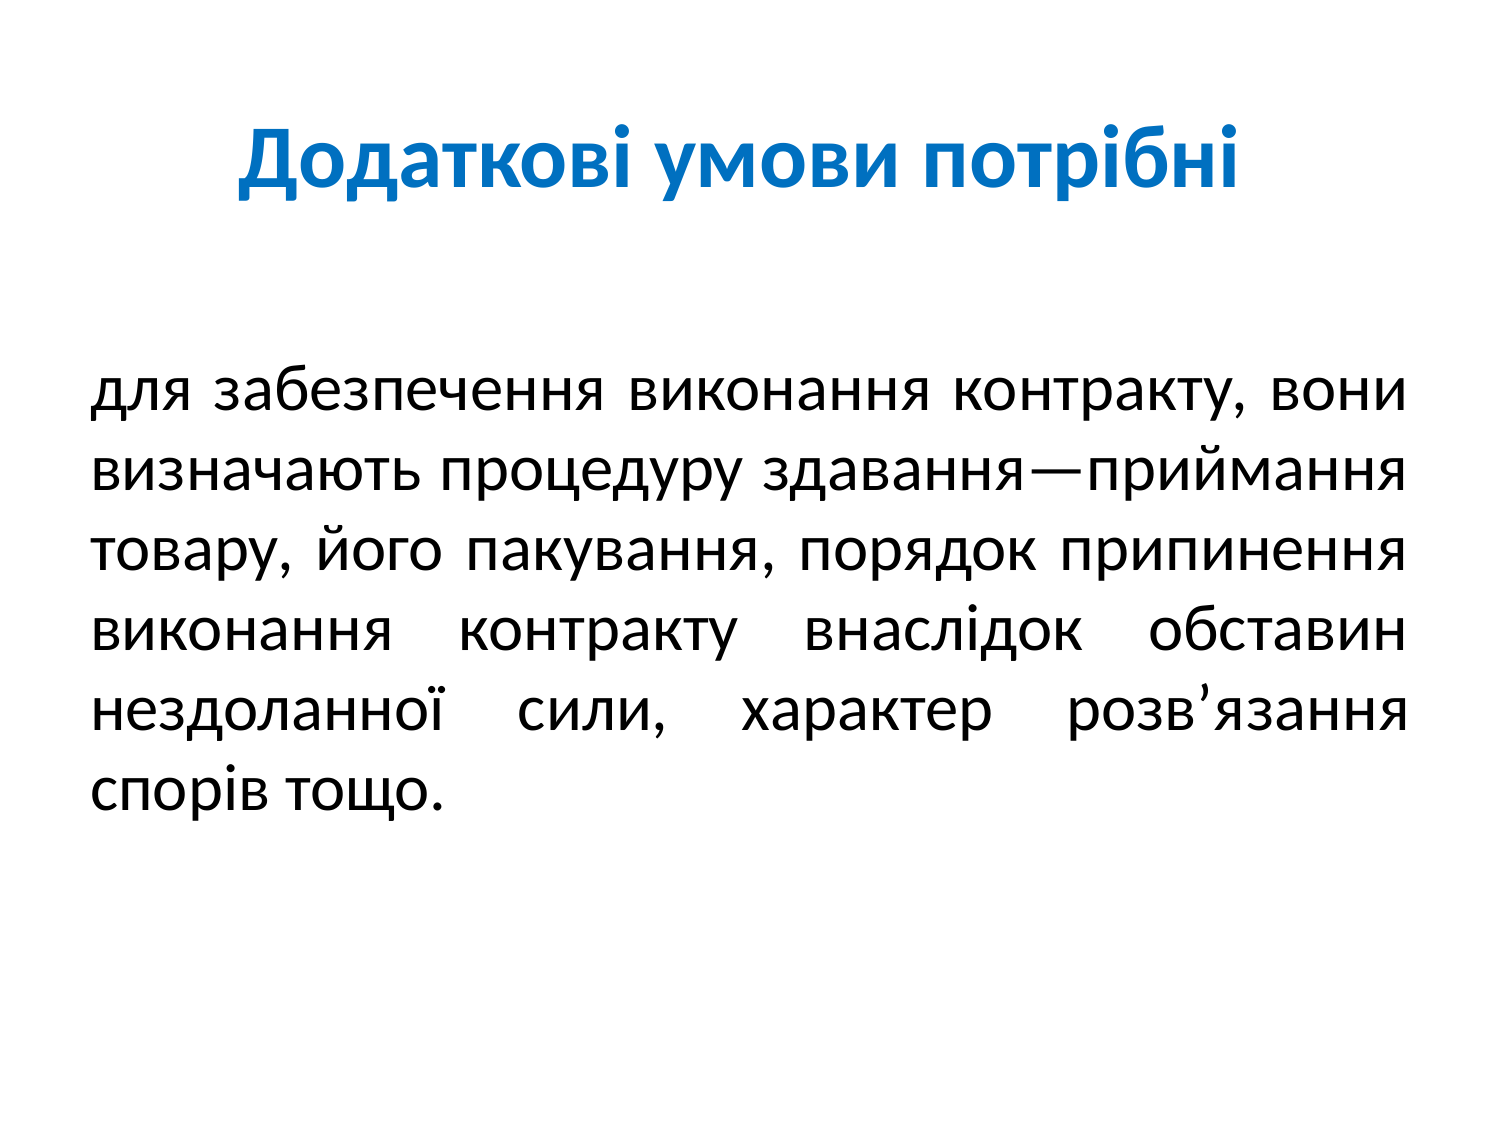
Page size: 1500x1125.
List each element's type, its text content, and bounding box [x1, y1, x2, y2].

list Додаткові умови потрібні для забезпечення виконання контракту, вони визначають процедуру здавання—приймання товару, його пакування, порядок припинення виконання контракту внаслідок обставин нездоланної сили, характер розв’я­зання спорів тощо. [75, 90, 1425, 1005]
